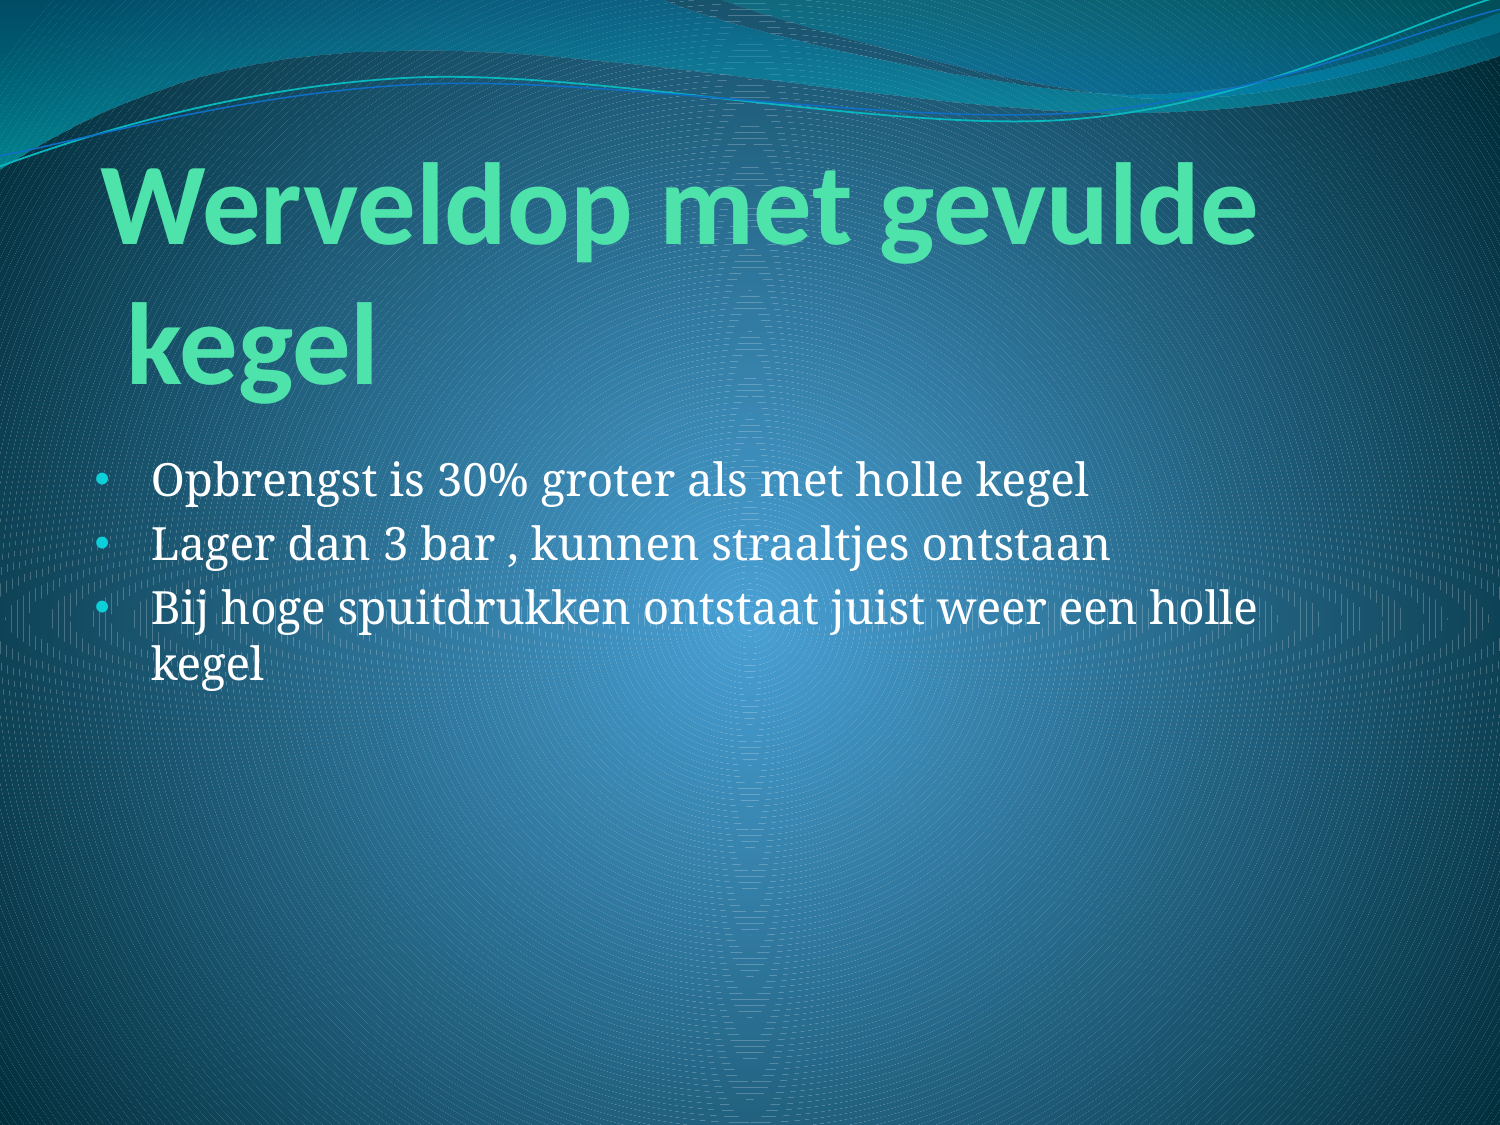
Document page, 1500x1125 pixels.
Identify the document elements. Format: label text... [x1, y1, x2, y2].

list Opbrengst is 30% groter als met holle kegel Lager dan 3 bar , kunnen straaltjes ontstaan Bij hoge spuitdrukken ontstaat juist weer een holle kegel [86, 443, 1362, 941]
title Werveldop met gevulde kegel [100, 184, 1376, 408]
